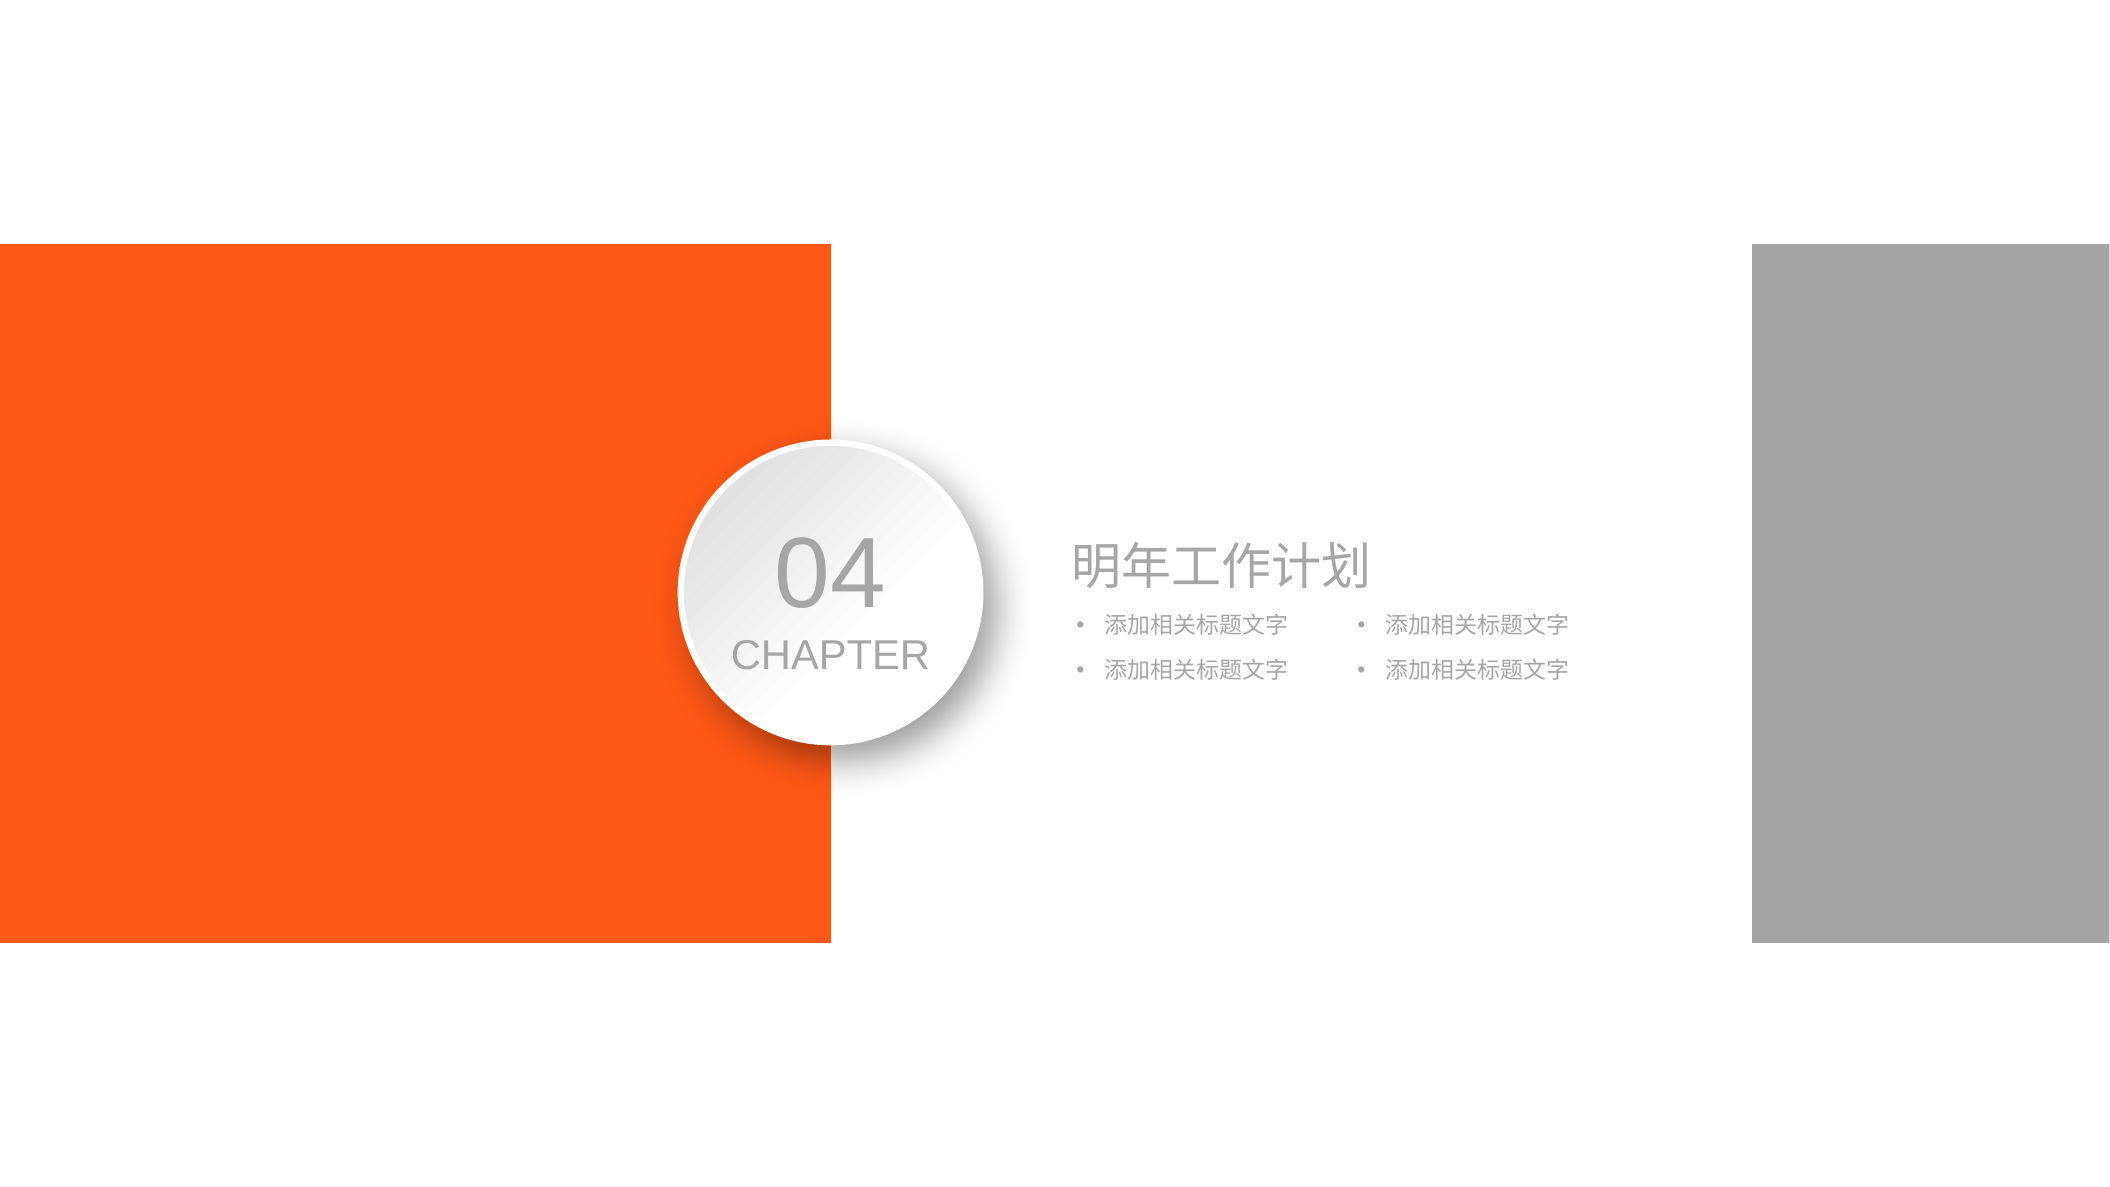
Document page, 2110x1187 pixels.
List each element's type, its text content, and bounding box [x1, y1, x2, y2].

text_box 添加相关标题文字 [1342, 648, 1585, 691]
text_box [0, 243, 832, 943]
text_box 添加相关标题文字 [1061, 648, 1304, 691]
text_box 添加相关标题文字 [1342, 603, 1585, 646]
text_box 明年工作计划 [1071, 534, 1595, 595]
text_box 添加相关标题文字 [1061, 603, 1304, 646]
text_box [679, 441, 982, 744]
text_box [1751, 243, 2110, 943]
text_box 04 CHAPTER [706, 507, 955, 678]
